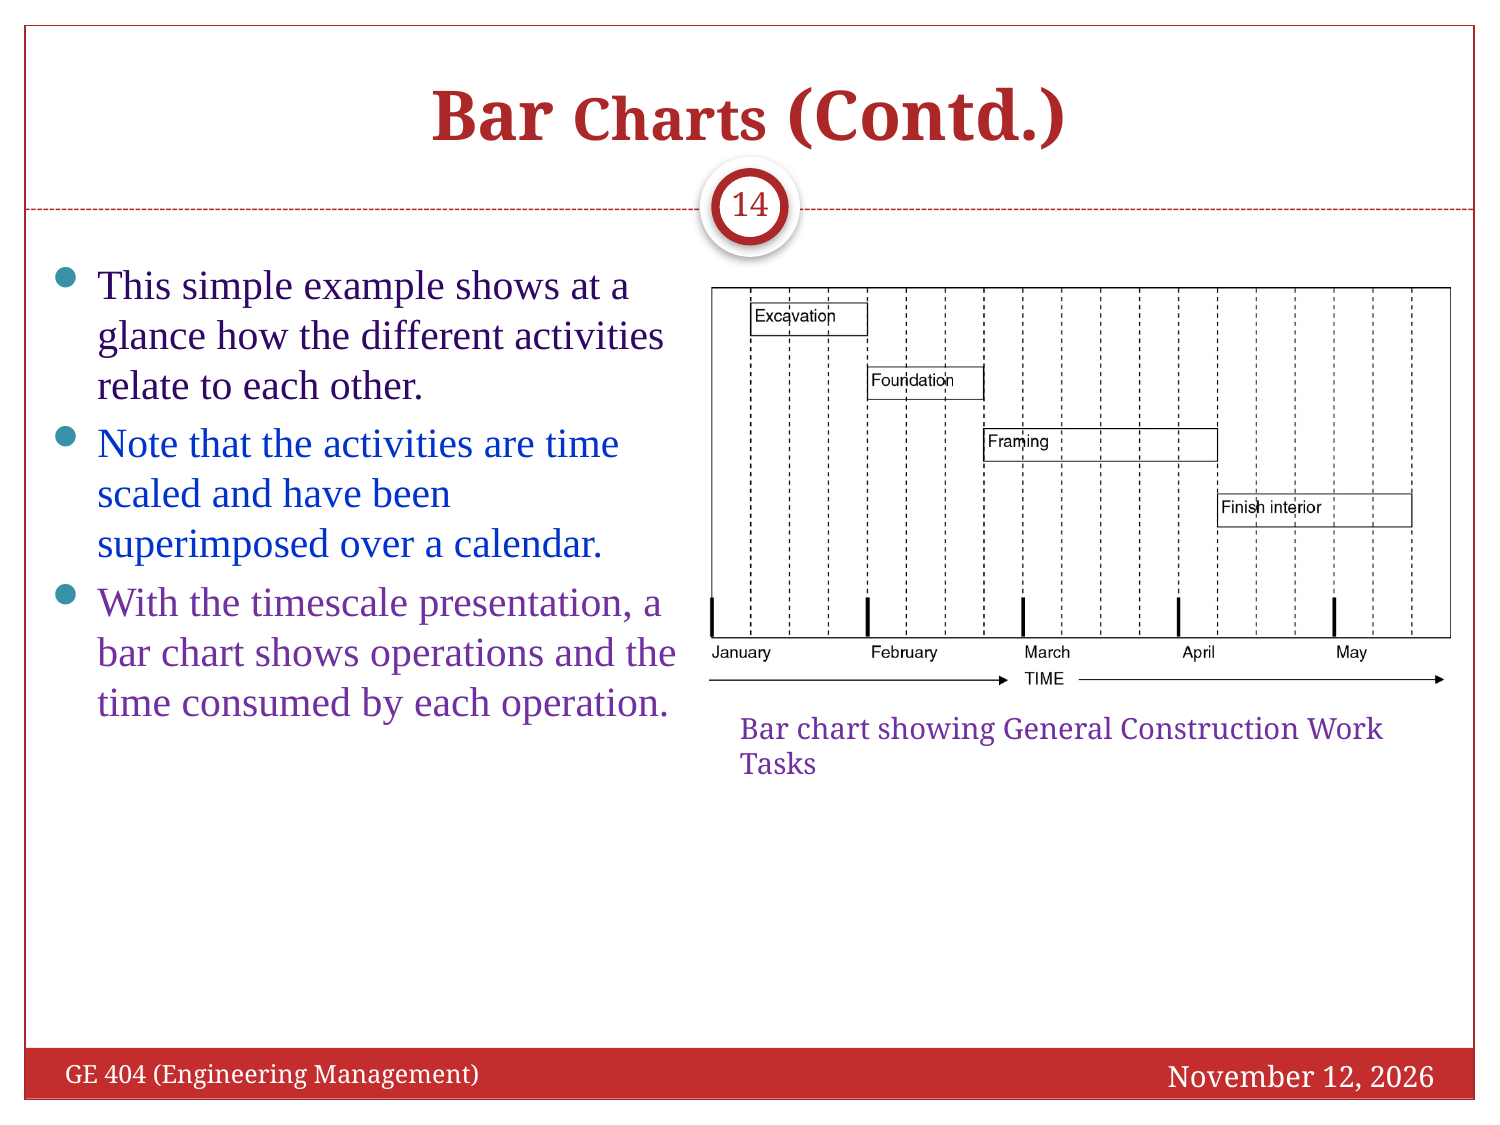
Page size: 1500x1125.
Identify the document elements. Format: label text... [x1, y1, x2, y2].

list This simple example shows at a glance how the different activities relate to each other. Note that the activities are time scaled and have been superimposed over a calendar. With the timescale presentation, a bar chart shows operations and the time consumed by each operation. [37, 249, 701, 868]
text_box Bar chart showing General Construction Work Tasks [724, 703, 1475, 788]
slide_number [950, 1050, 1450, 1111]
picture [709, 287, 1451, 689]
title Bar Charts (Contd.) [49, 37, 1450, 162]
footer GE 404 (Engineering Management) [50, 1051, 638, 1112]
slide_number 14 [712, 169, 788, 243]
